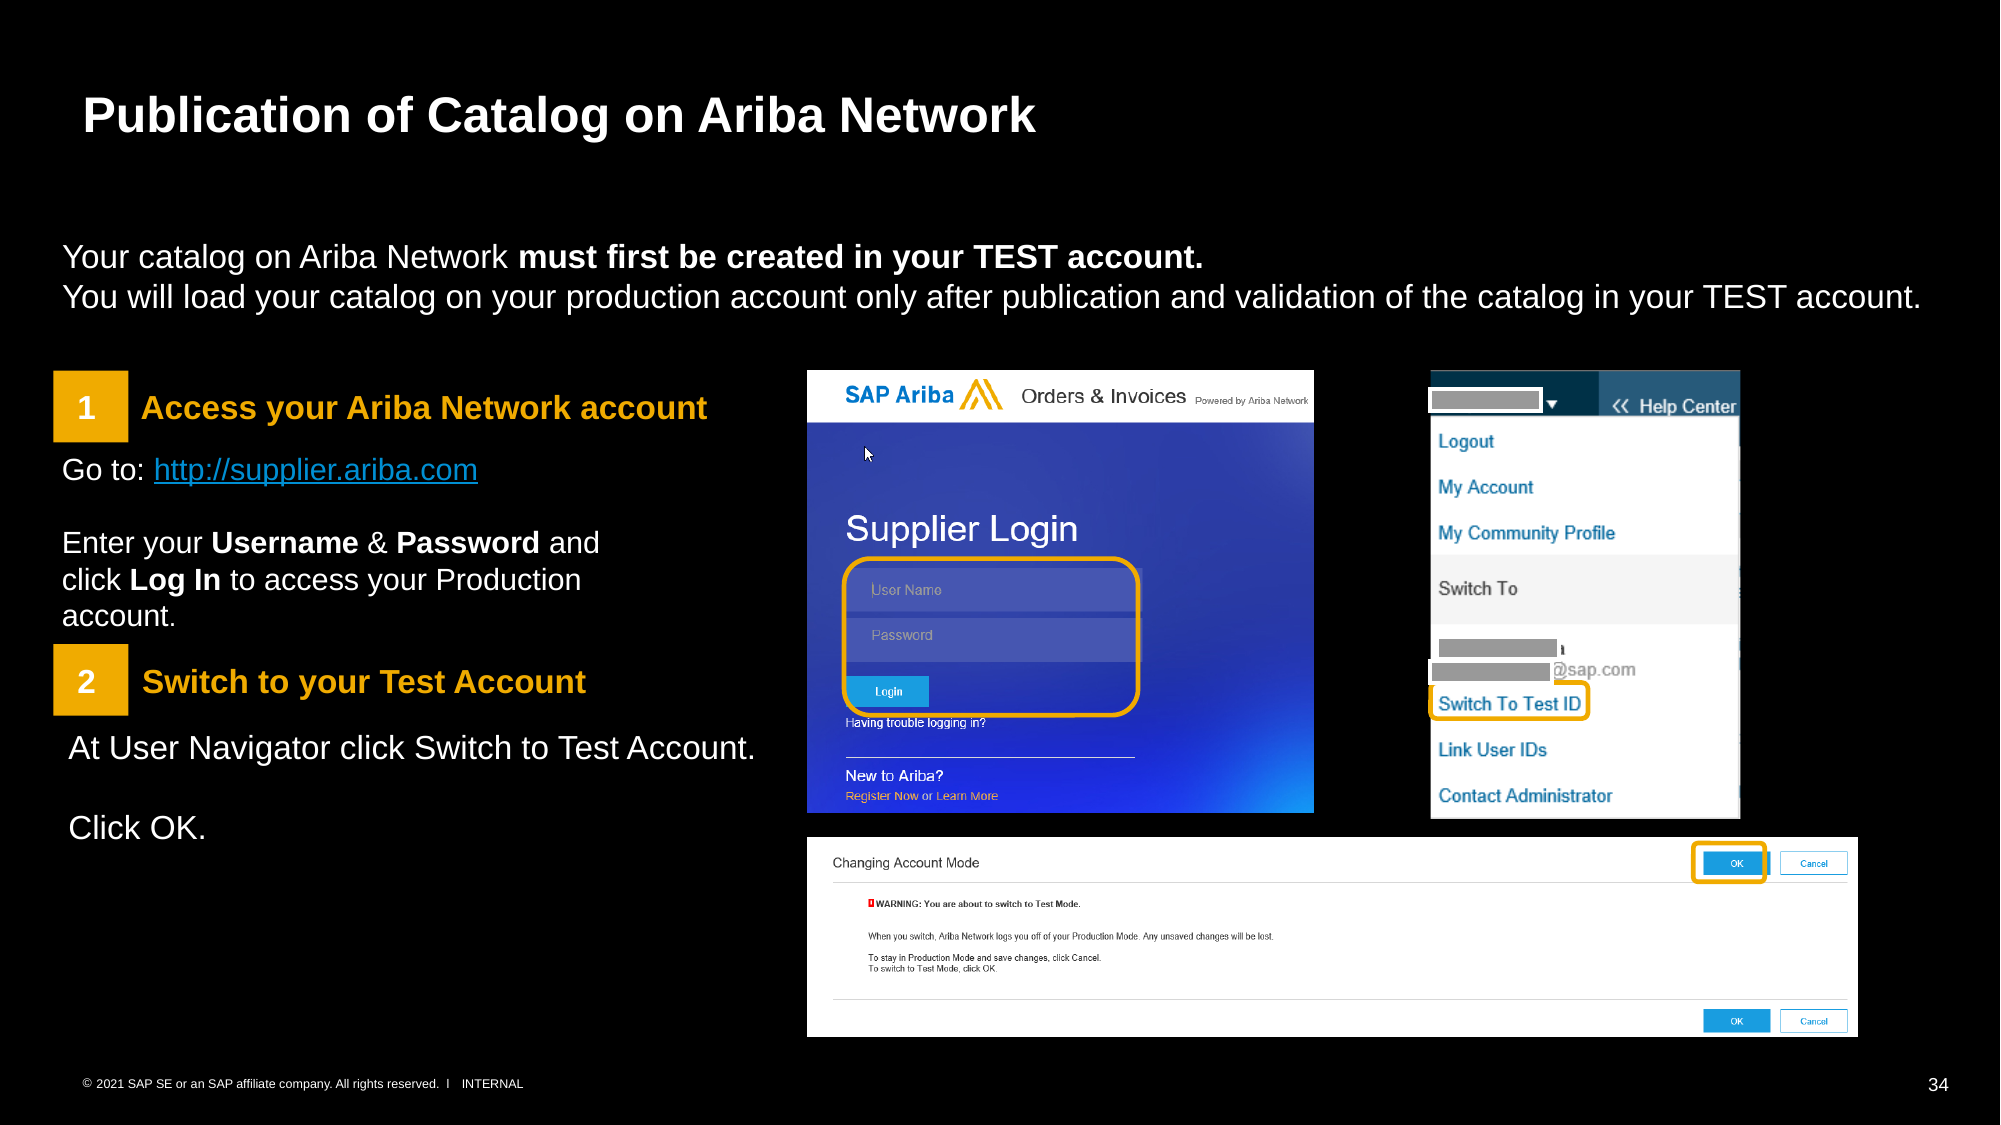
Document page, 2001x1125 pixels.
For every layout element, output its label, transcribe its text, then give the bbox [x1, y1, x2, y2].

text_box Go to: http://supplier.ariba.com Enter your Username & Password and click Log In to access your Production account. [46, 442, 642, 642]
text_box 1 Access your Ariba Network account [53, 370, 129, 442]
title Publication of Catalog on Ariba Network [82, 82, 1918, 144]
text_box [807, 369, 1858, 1038]
text_box 2 Switch to your Test Account [53, 644, 129, 716]
text_box Your catalog on Ariba Network must first be created in your TEST account. You will load your catalog on your production account only after publication and validation of the catalog in your TEST account. [47, 235, 1941, 401]
text_box At User Navigator click Switch to Test Account. Click OK. [53, 719, 801, 995]
